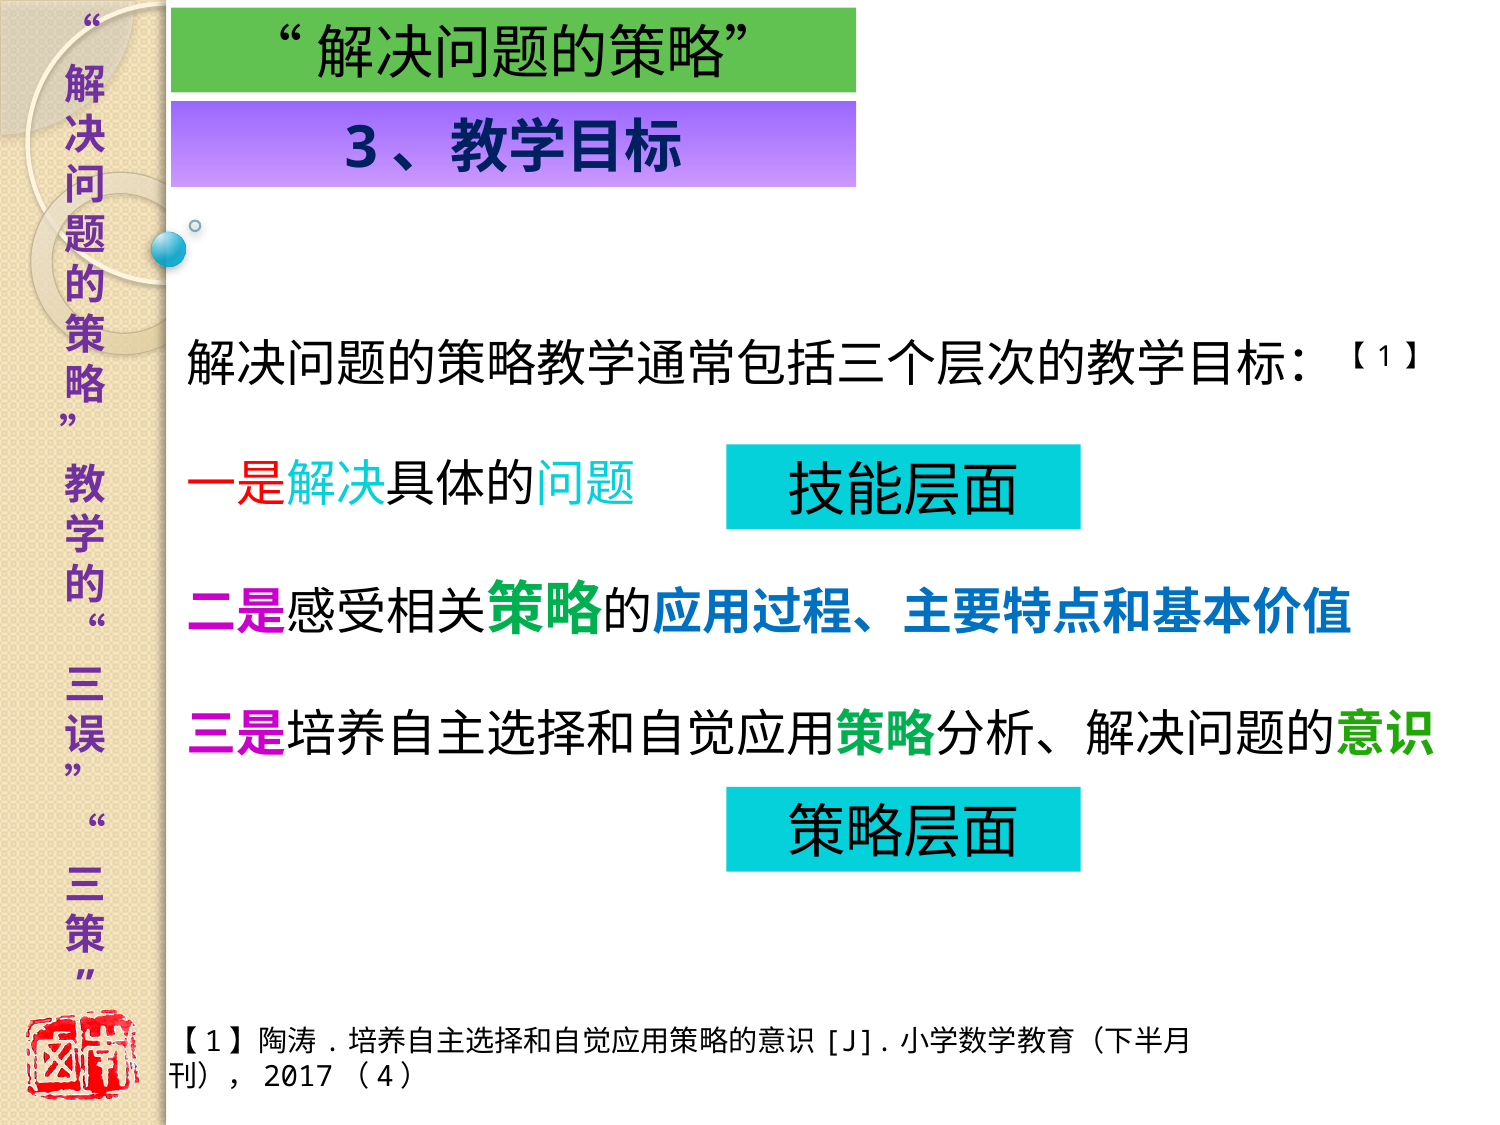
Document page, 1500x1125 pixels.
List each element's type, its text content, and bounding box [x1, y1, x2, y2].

text_box “解决问题的策略 ”教学的“三误”“三策 ” [35, 0, 136, 1003]
text_box “解决问题的策略” [171, 7, 857, 93]
text_box 策略层面 [726, 786, 1081, 872]
text_box 解决问题的策略教学通常包括三个层次的教学目标：【1】 一是解决具体的问题 二是感受相关策略的应用过程、主要特点和基本价值 三是培养自主选择和自觉应用策略分析、解决问题的意识 [171, 324, 1500, 769]
picture [23, 1006, 142, 1102]
text_box 3、教学目标 [171, 101, 857, 187]
text_box 【1】陶涛.培养自主选择和自觉应用策略的意识[J].小学数学教育（下半月刊），2017（4） [153, 1014, 1453, 1100]
text_box 技能层面 [726, 444, 1081, 530]
